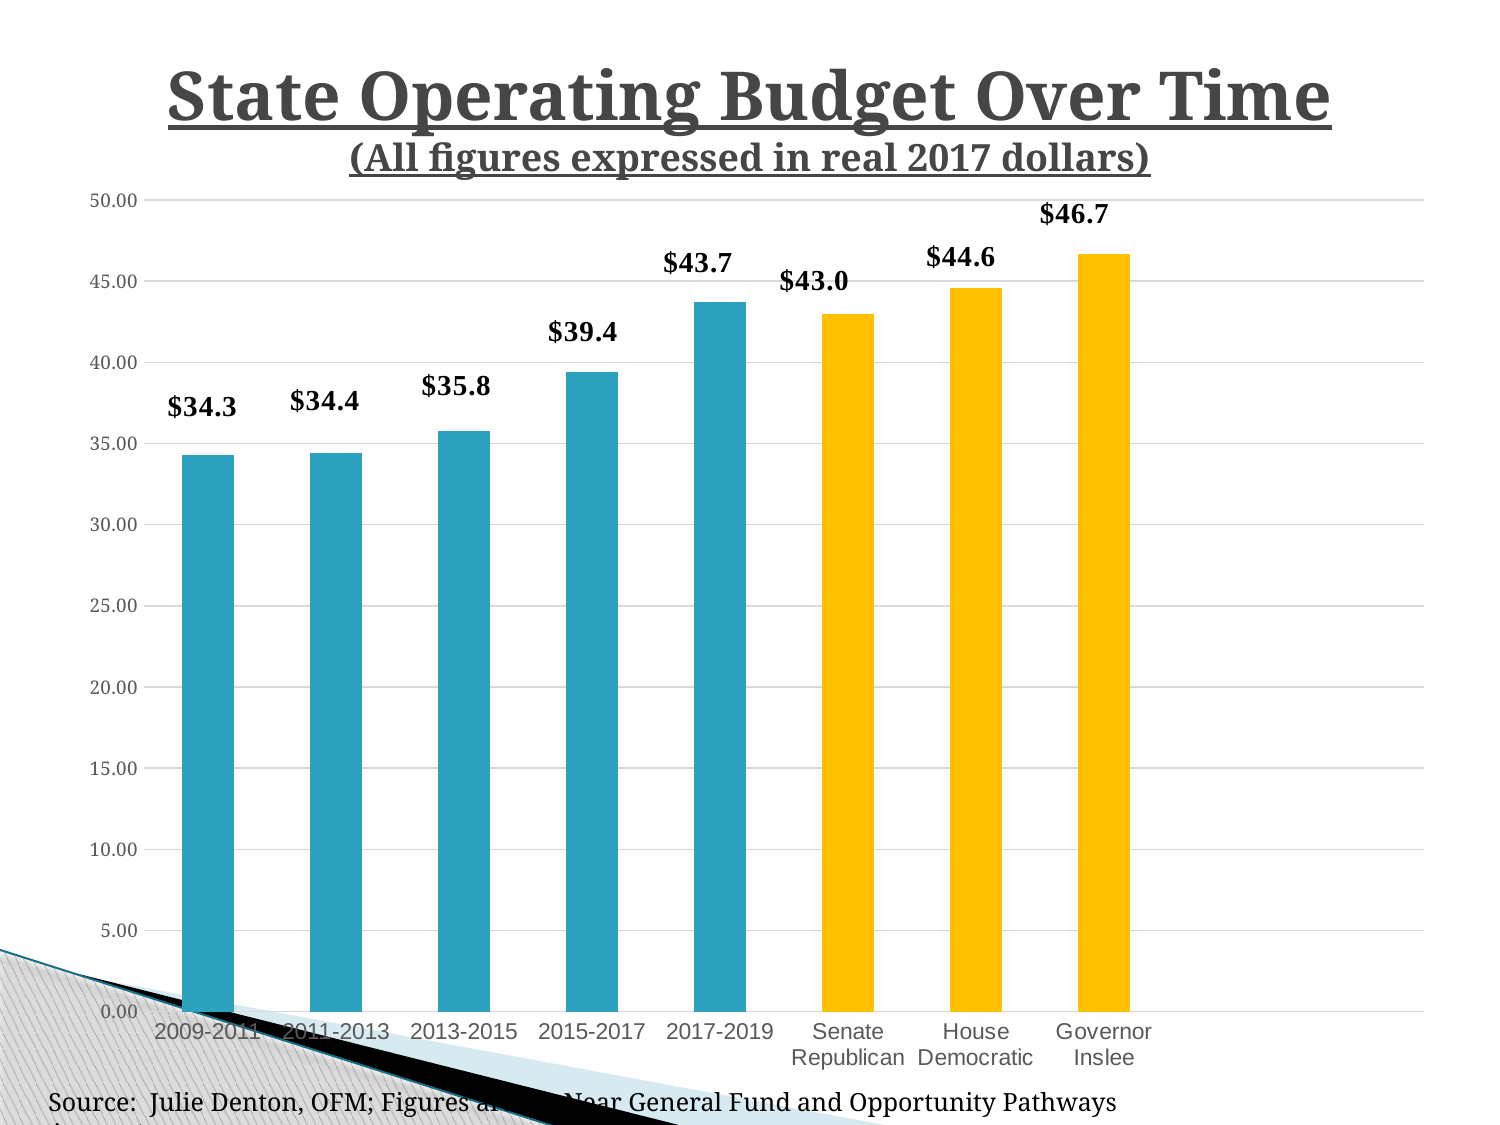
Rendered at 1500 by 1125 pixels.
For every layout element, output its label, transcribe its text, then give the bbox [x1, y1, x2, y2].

chart [74, 186, 1426, 1080]
text_box Source: Julie Denton, OFM; Figures are for Near General Fund and Opportunity Pathways Account [33, 1079, 1172, 1125]
title State Operating Budget Over Time (All figures expressed in real 2017 dollars) [75, 45, 1425, 186]
